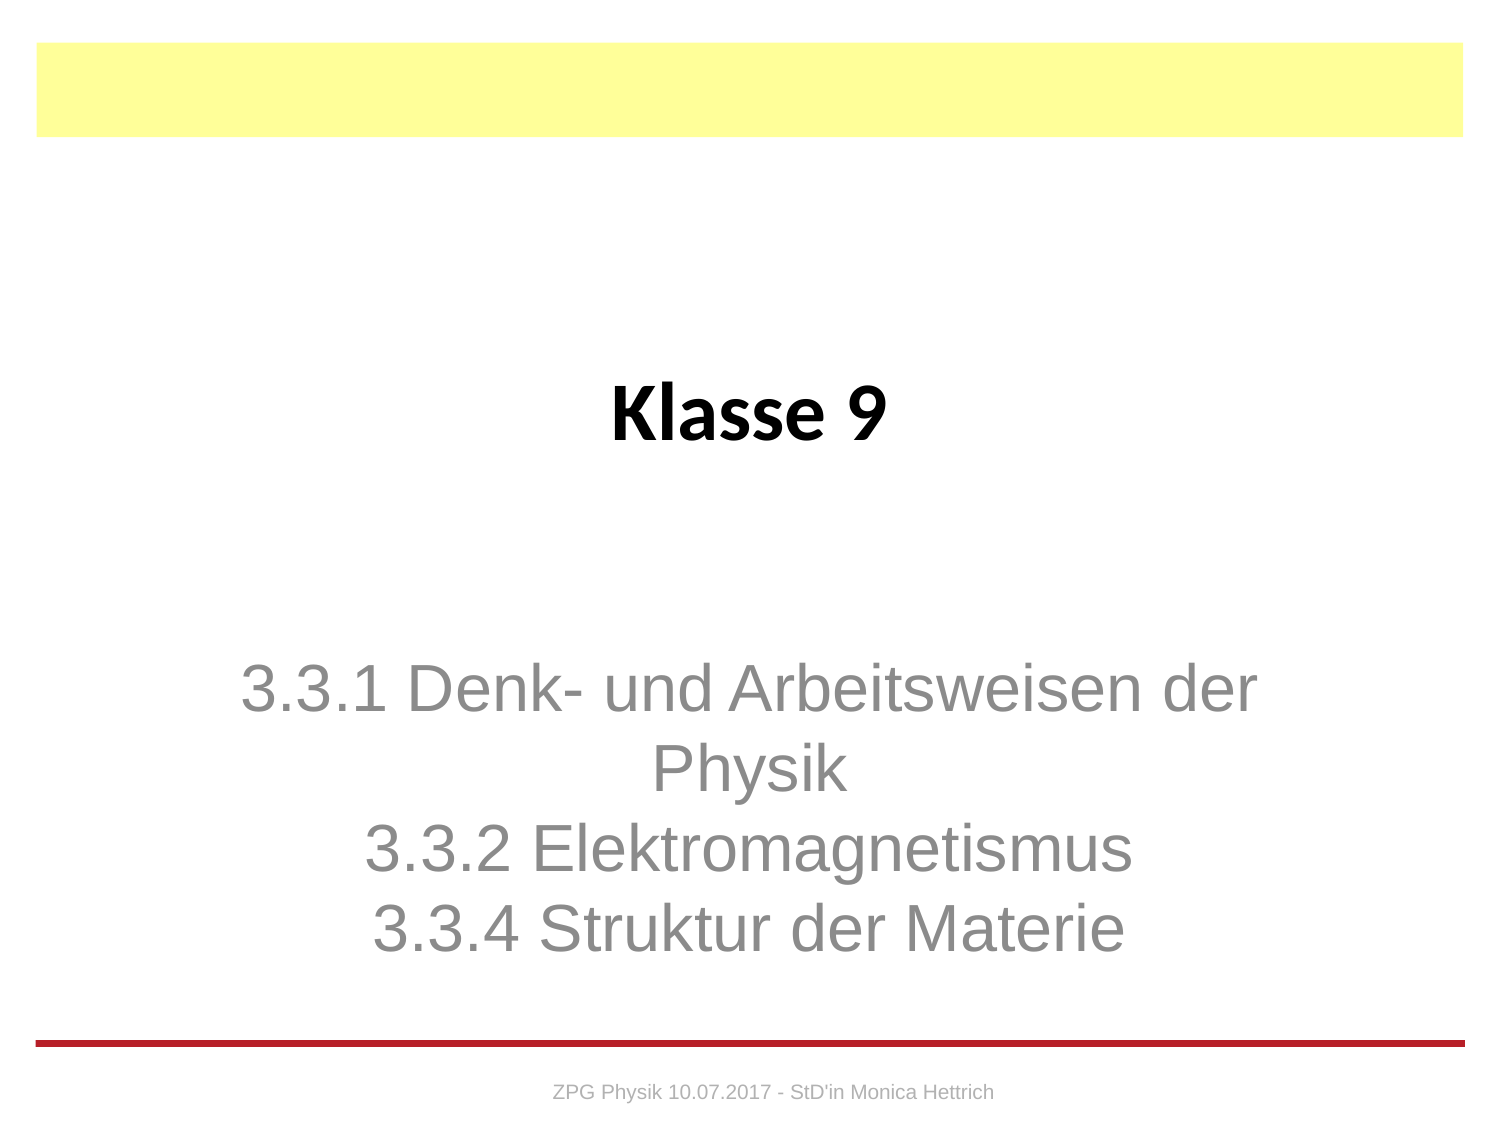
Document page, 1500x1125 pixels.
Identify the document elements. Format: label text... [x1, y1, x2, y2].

subtitle 3.3.1 Denk- und Arbeitsweisen der Physik 3.3.2 Elektromagnetismus 3.3.4 Struktur der Materie [225, 637, 1275, 925]
title Klasse 9 [112, 349, 1388, 591]
footer ZPG Physik 10.07.2017 - StD'in Monica Hettrich [407, 1061, 1140, 1122]
